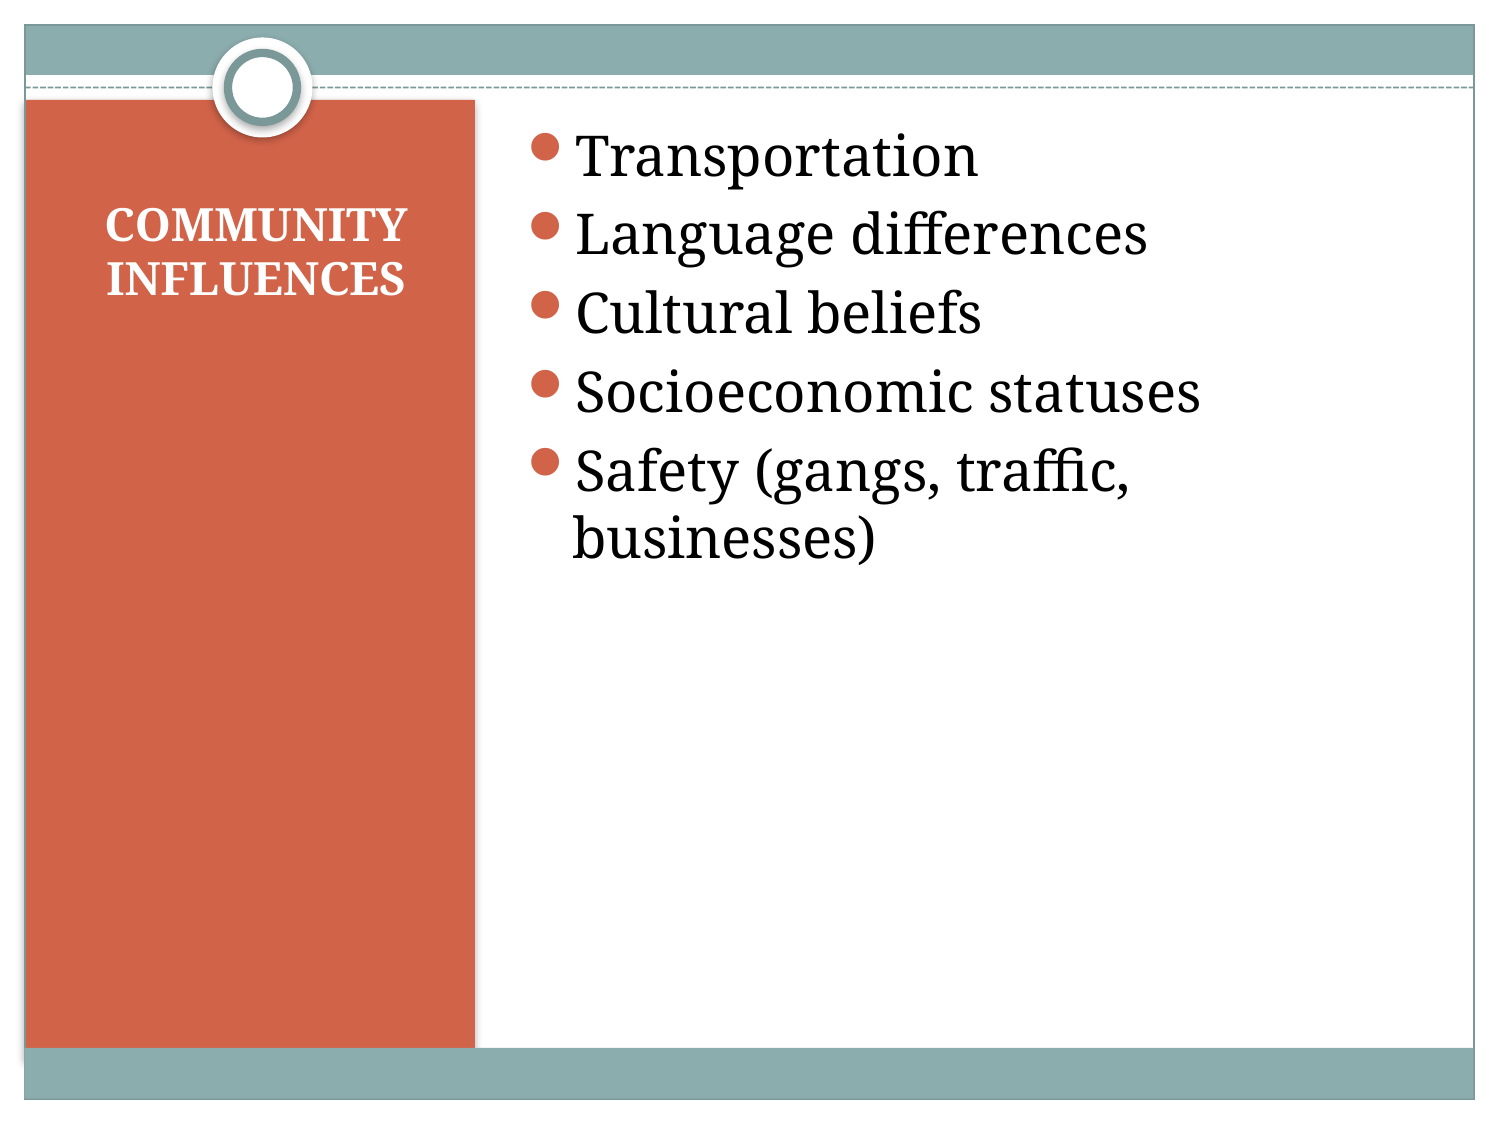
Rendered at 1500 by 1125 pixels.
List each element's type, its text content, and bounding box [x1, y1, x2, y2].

list Transportation Language differences Cultural beliefs Socioeconomic statuses Safety (gangs, traffic, businesses) [512, 112, 1438, 1000]
title COMMUNITY INFLUENCES [62, 149, 450, 313]
